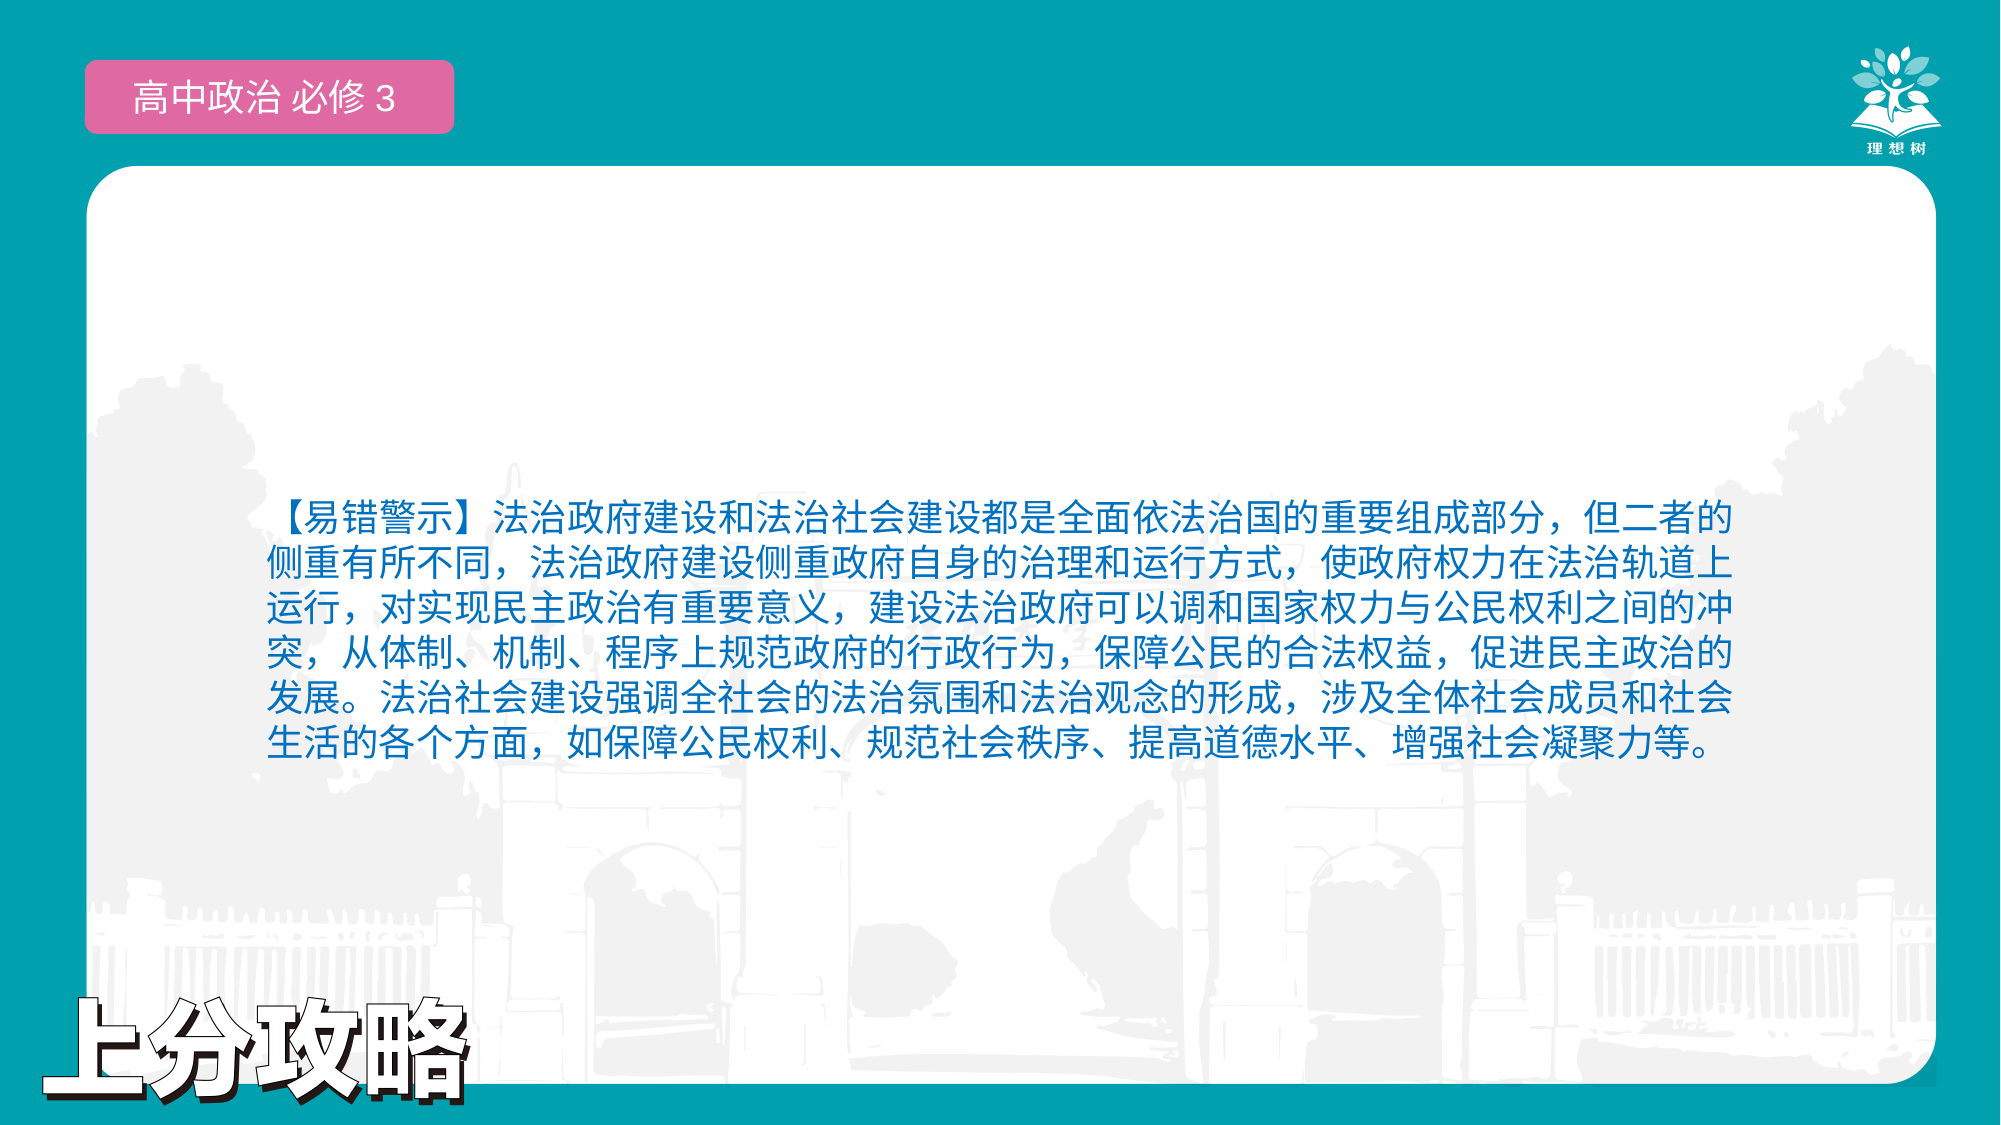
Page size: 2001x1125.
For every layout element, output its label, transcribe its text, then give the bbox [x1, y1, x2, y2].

text_box 高中政治 必修3 [83, 58, 456, 135]
text_box 【易错警示】法治政府建设和法治社会建设都是全面依法治国的重要组成部分，但二者的侧重有所不同，法治政府建设侧重政府自身的治理和运行方式，使政府权力在法治轨道上运行，对实现民主政治有重要意义，建设法治政府可以调和国家权力与公民权利之间的冲突，从体制、机制、程序上规范政府的行政行为，保障公民的合法权益，促进民主政治的发展。法治社会建设强调全社会的法治氛围和法治观念的形成，涉及全体社会成员和社会生活的各个方面，如保障公民权利、规范社会秩序、提高道德水平、增强社会凝聚力等。 [251, 486, 1749, 772]
picture [0, 0, 2001, 1125]
